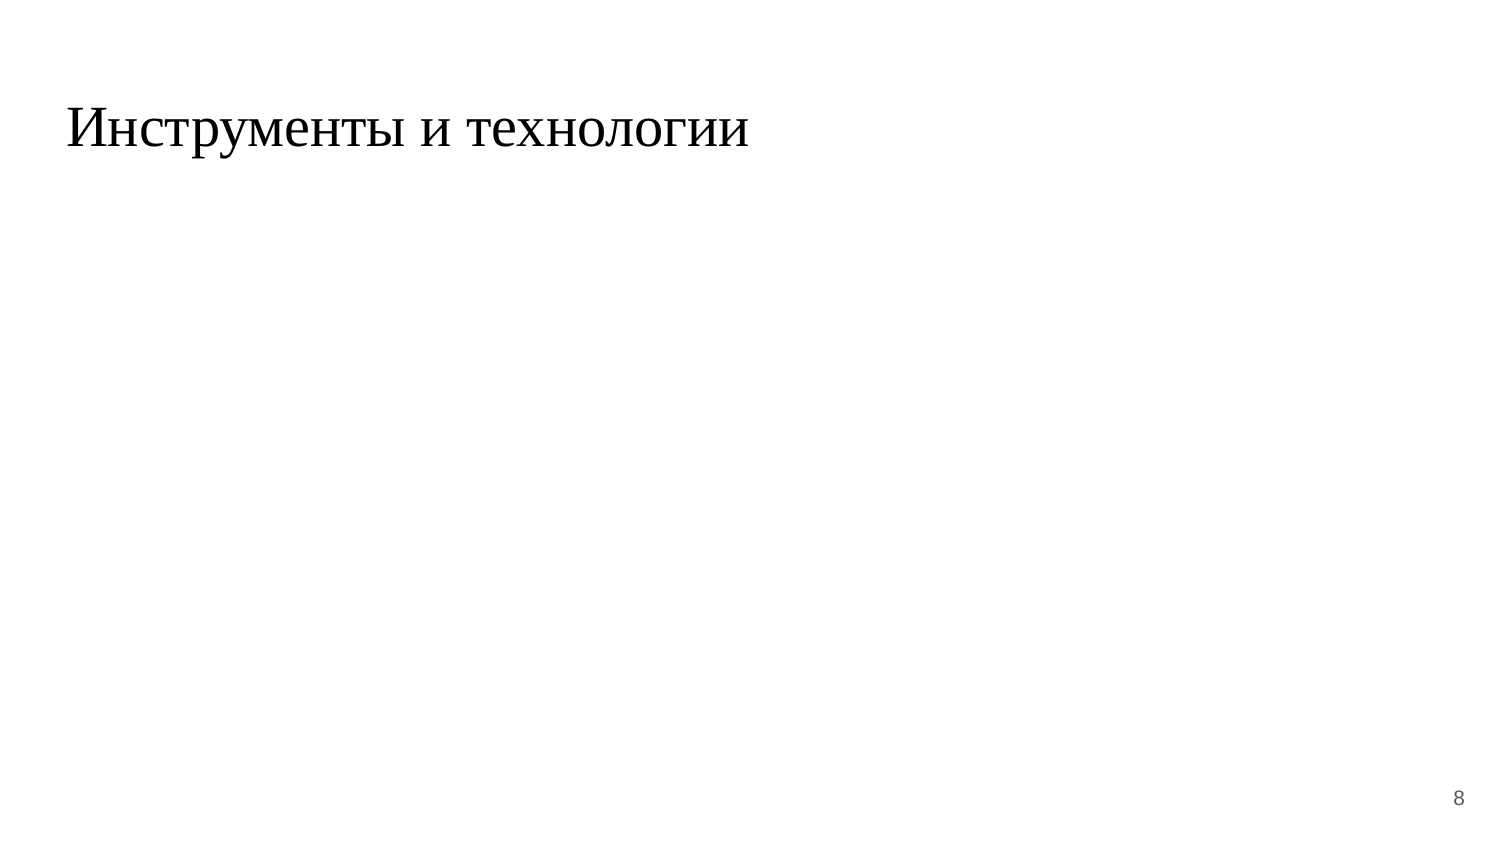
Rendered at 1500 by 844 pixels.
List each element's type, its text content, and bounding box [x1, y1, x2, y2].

slide_number 8 [1389, 764, 1480, 830]
title Инструменты и технологии [51, 72, 1449, 167]
